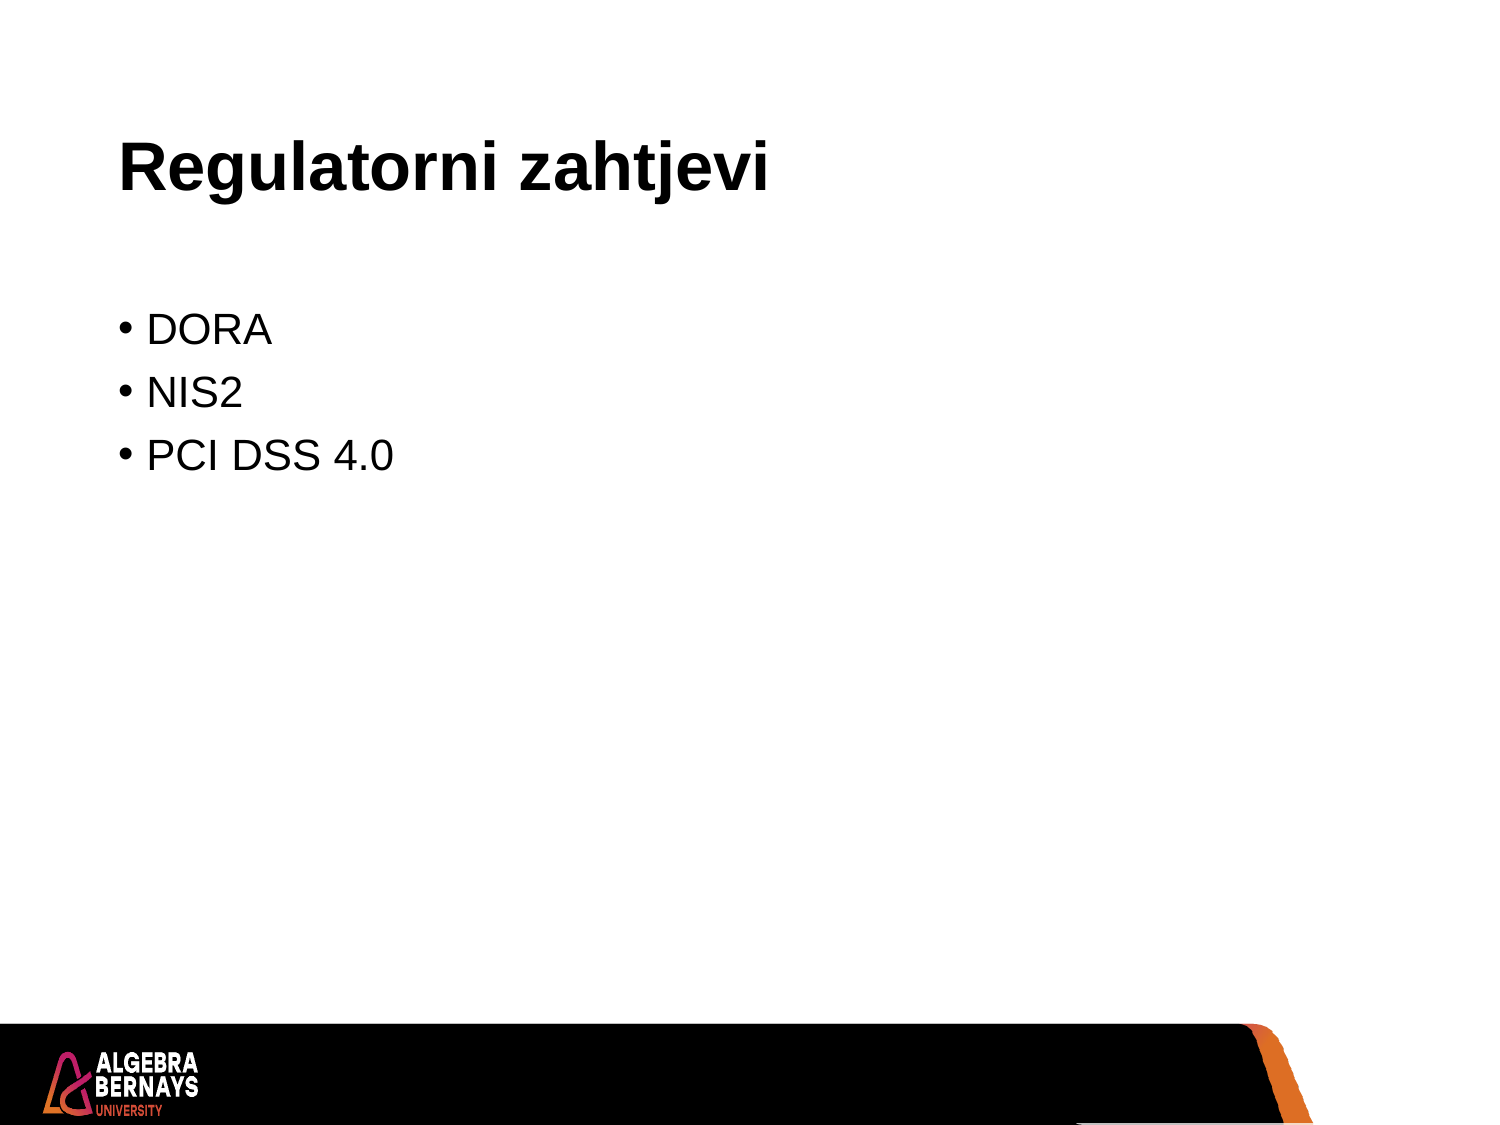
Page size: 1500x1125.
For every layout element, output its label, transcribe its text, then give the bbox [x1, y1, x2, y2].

title Regulatorni zahtjevi [103, 59, 1397, 278]
picture [0, 1023, 1468, 1125]
list DORA NIS2 PCI DSS 4.0 [103, 299, 1397, 1014]
